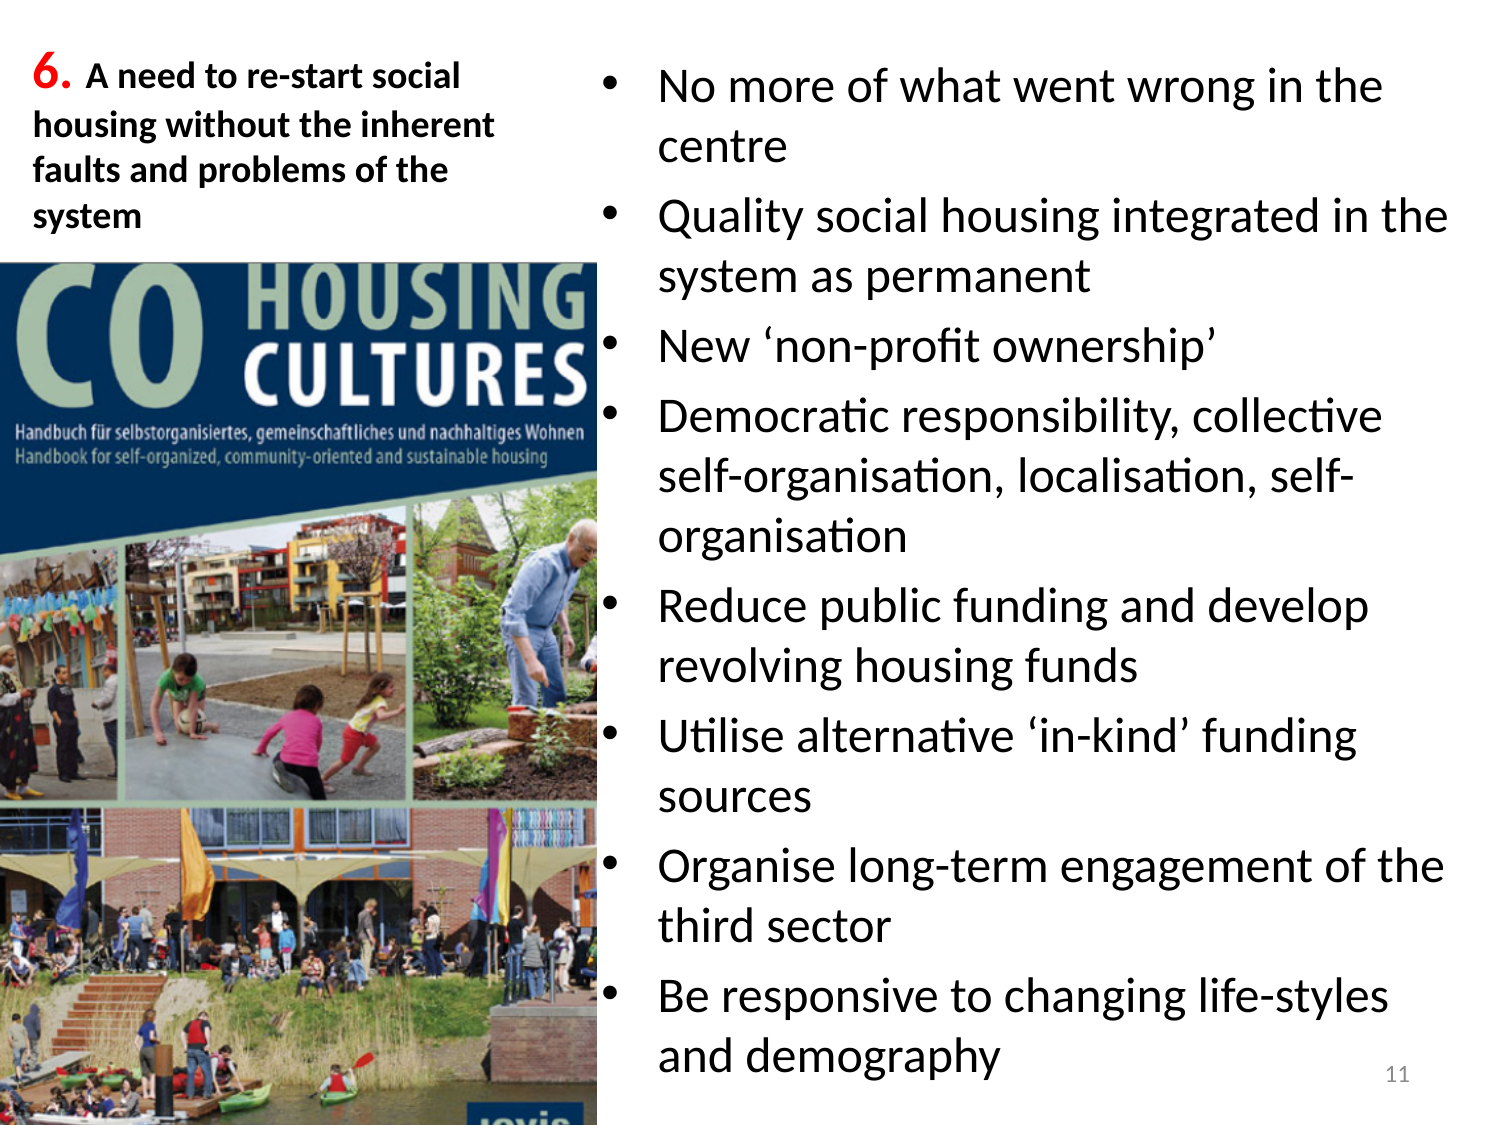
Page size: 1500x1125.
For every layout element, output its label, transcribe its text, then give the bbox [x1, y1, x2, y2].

list No more of what went wrong in the centre Quality social housing integrated in the system as permanent New ‘non-profit ownership’ Democratic responsibility, collective self-organisation, localisation, self-organisation Reduce public funding and develop revolving housing funds Utilise alternative ‘in-kind’ funding sources Organise long-term engagement of the third sector Be responsive to changing life-styles and demography [586, 44, 1471, 1094]
picture [0, 260, 597, 1125]
title 6. A need to re-start social housing without the inherent faults and problems of the system [17, 27, 569, 244]
slide_number 11 [1074, 1042, 1425, 1103]
